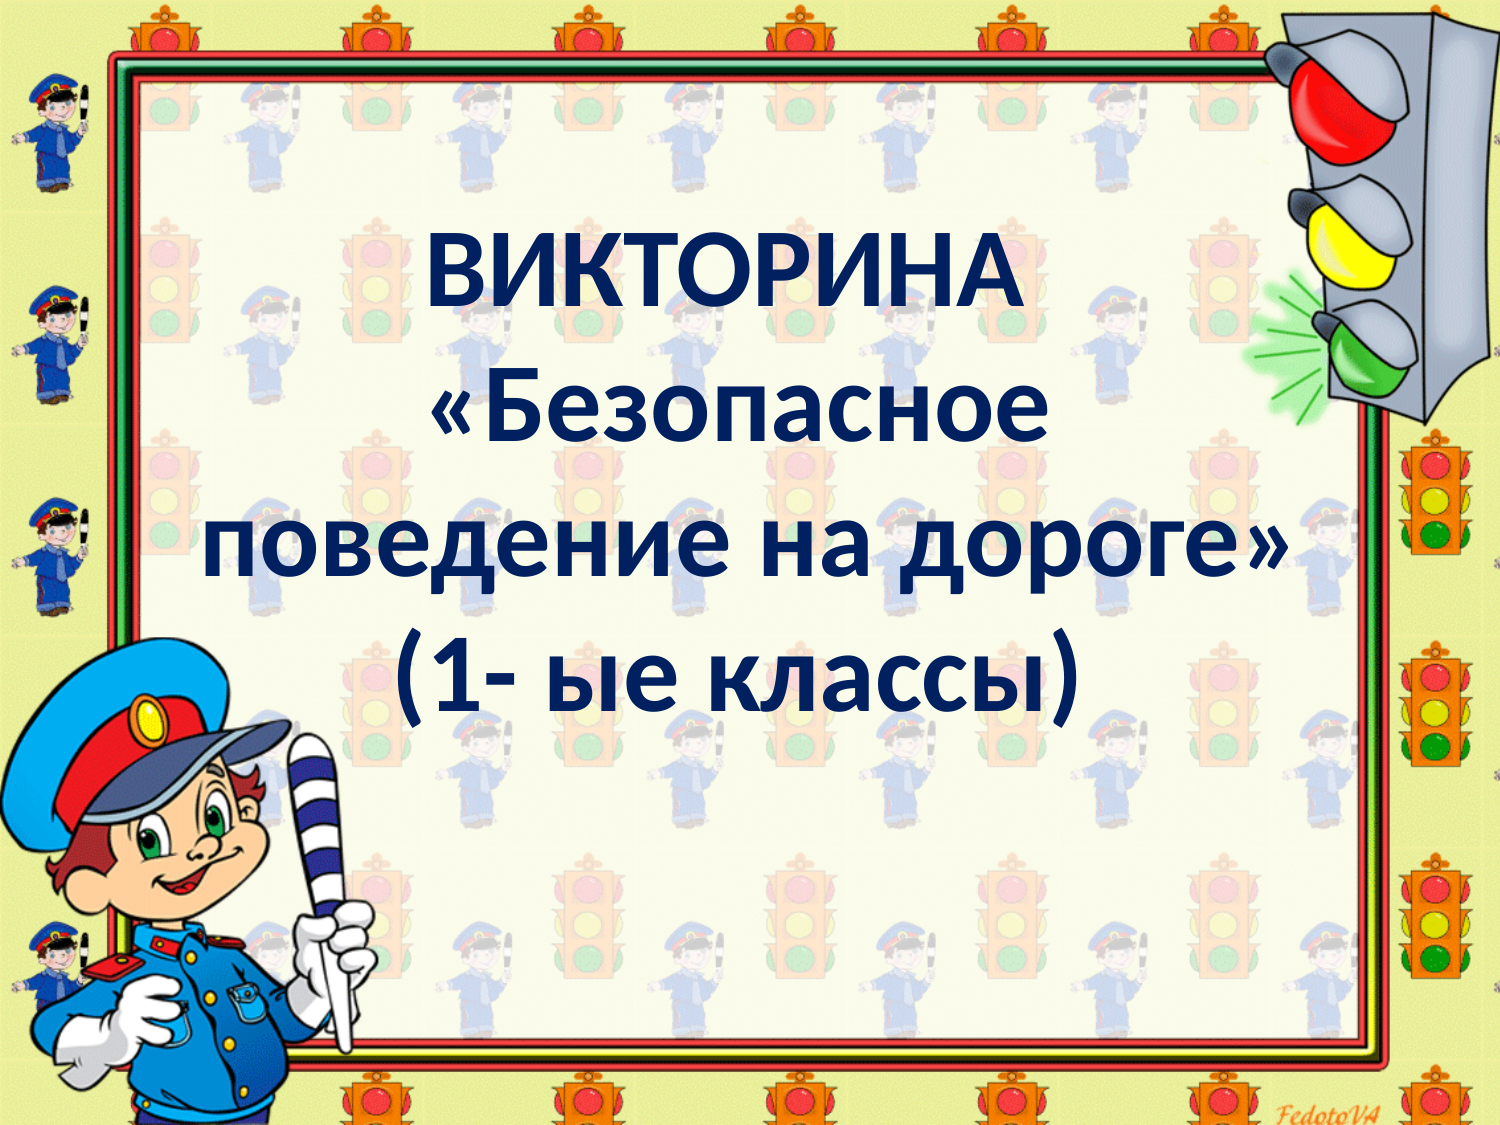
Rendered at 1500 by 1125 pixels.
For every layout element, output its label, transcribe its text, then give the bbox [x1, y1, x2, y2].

picture [0, 0, 1500, 1125]
title ВИКТОРИНА «Безопасное поведение на дороге» (1- ые классы) [100, 290, 1376, 638]
